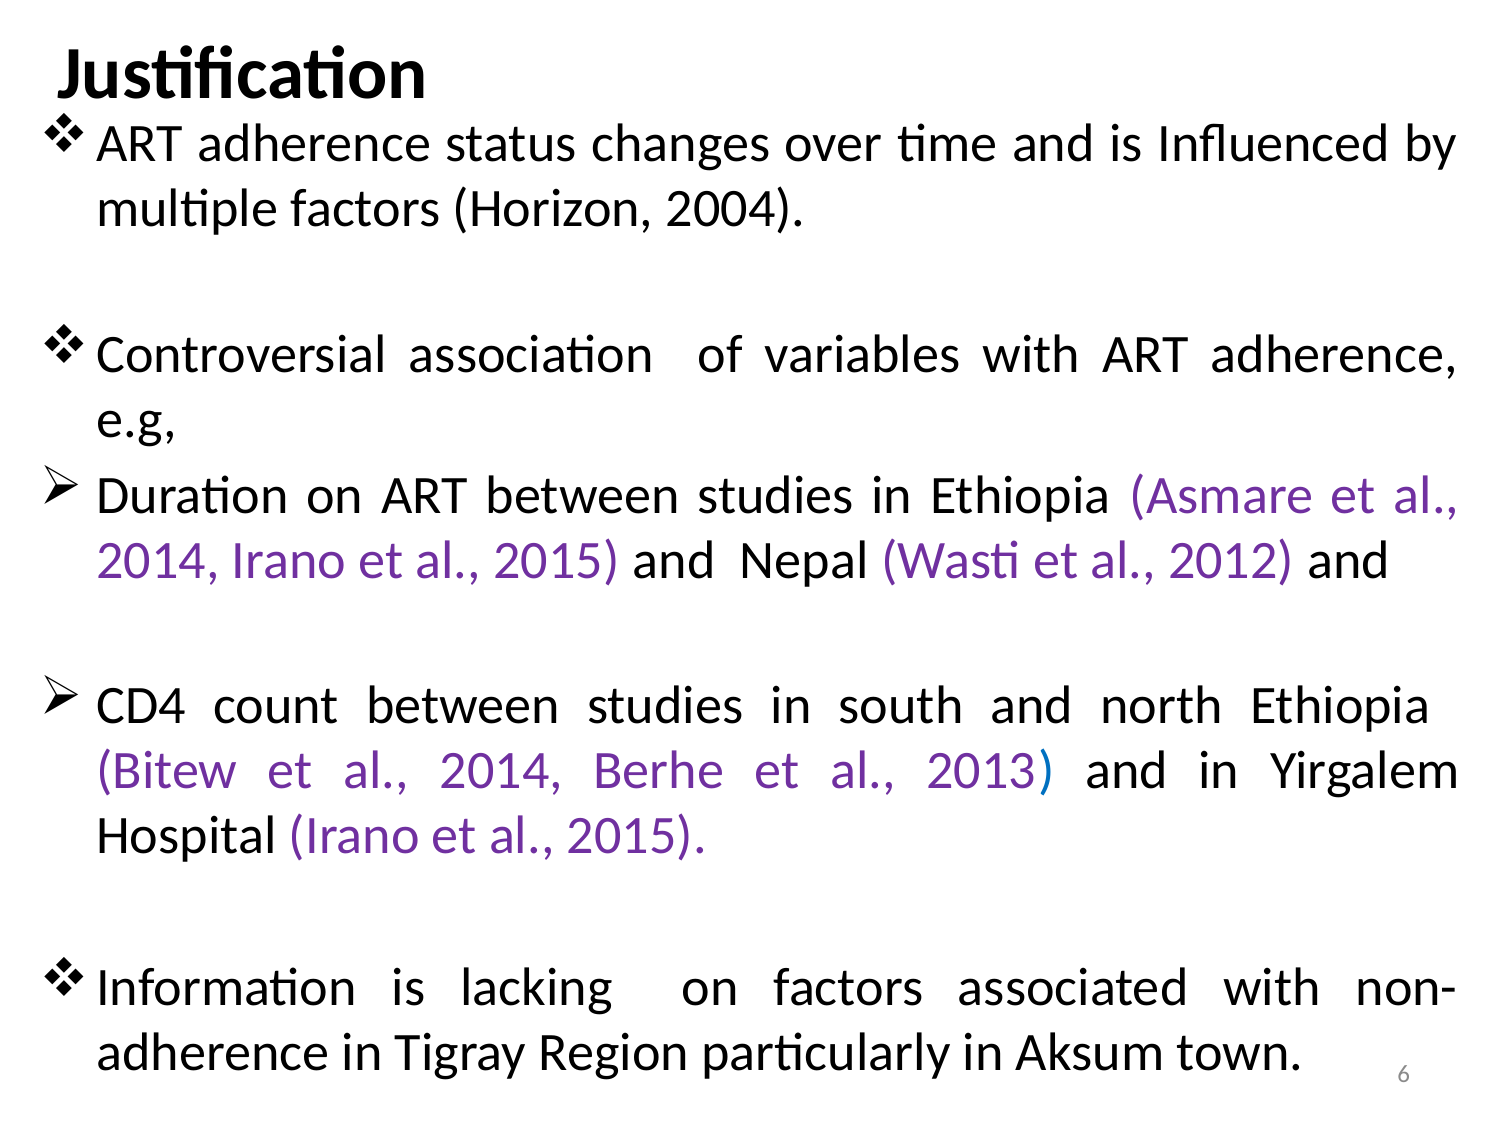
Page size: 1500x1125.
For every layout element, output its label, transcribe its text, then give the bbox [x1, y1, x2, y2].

slide_number 6 [1074, 1042, 1425, 1103]
title Justification [24, 24, 1450, 99]
list ART adherence status changes over time and is Influenced by multiple factors (Horizon, 2004). Controversial association of variables with ART adherence, e.g, Duration on ART between studies in Ethiopia (Asmare et al., 2014, Irano et al., 2015) and Nepal (Wasti et al., 2012) and CD4 count between studies in south and north Ethiopia (Bitew et al., 2014, Berhe et al., 2013) and in Yirgalem Hospital (Irano et al., 2015). Information is lacking on factors associated with non-adherence in Tigray Region particularly in Aksum town. [24, 99, 1475, 1088]
